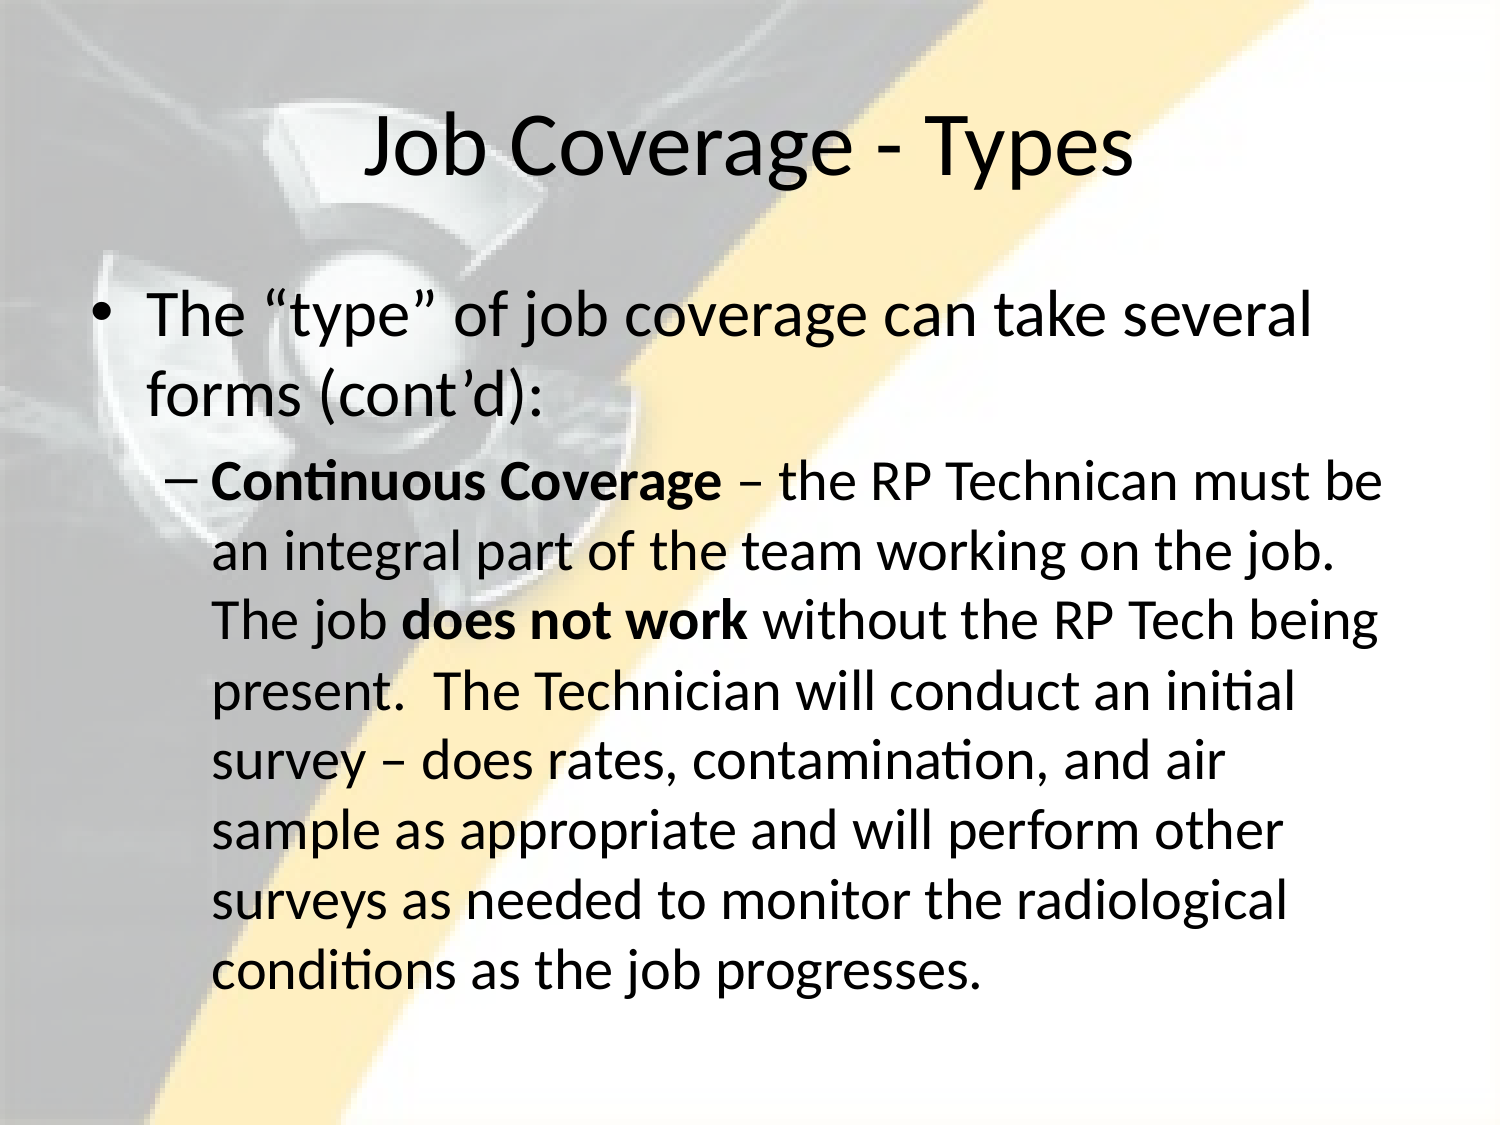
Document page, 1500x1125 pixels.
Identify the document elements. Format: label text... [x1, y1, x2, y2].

list The “type” of job coverage can take several forms (cont’d): Continuous Coverage – the RP Technican must be an integral part of the team working on the job. The job does not work without the RP Tech being present. The Technician will conduct an initial survey – does rates, contamination, and air sample as appropriate and will perform other surveys as needed to monitor the radiological conditions as the job progresses. [75, 262, 1425, 1005]
title Job Coverage - Types [75, 45, 1425, 233]
